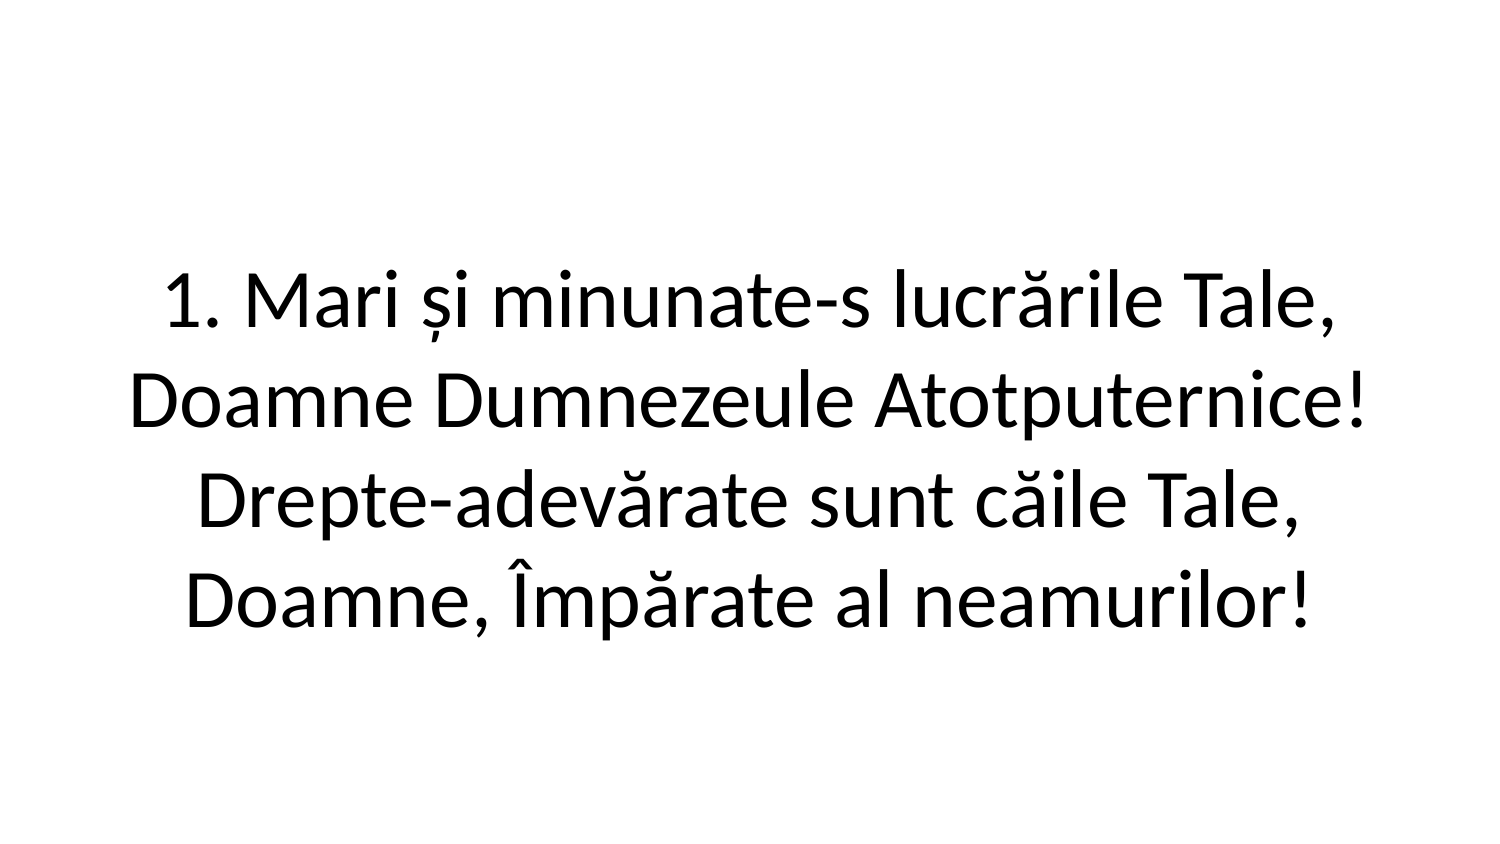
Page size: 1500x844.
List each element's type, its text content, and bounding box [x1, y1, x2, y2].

text_box 1. Mari și minunate-s lucrările Tale, Doamne Dumnezeule Atotputernice! Drepte-adevărate sunt căile Tale, Doamne, Împărate al neamurilor! [113, 192, 1387, 652]
